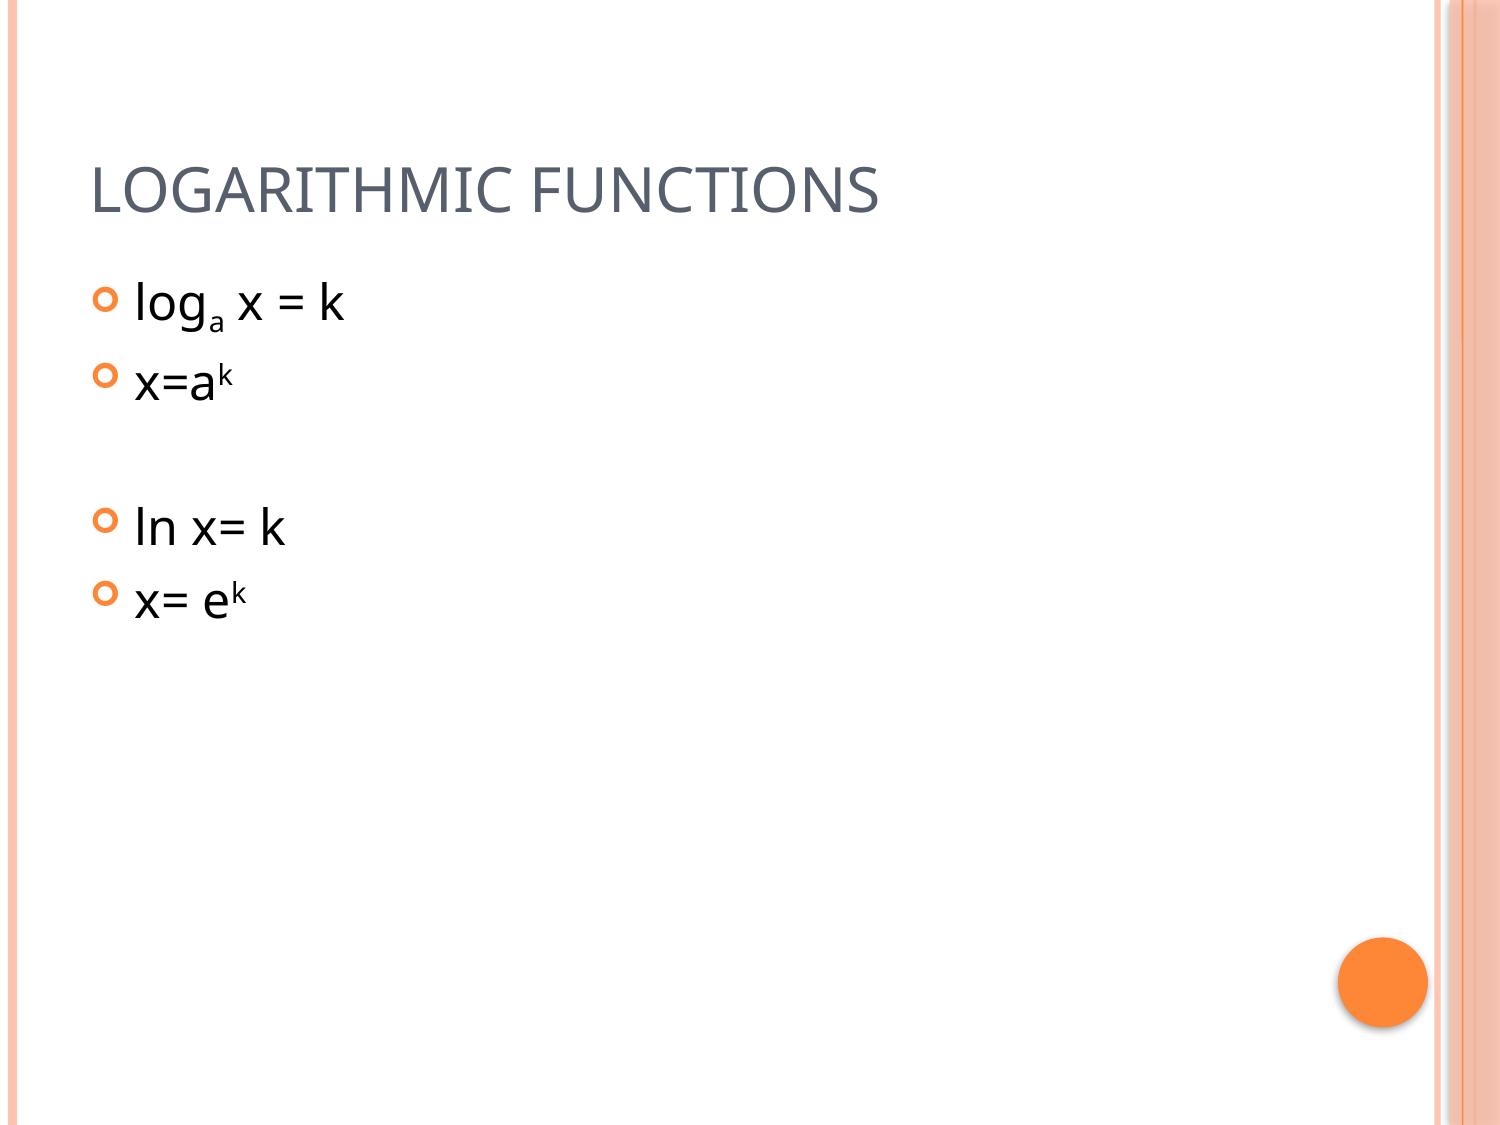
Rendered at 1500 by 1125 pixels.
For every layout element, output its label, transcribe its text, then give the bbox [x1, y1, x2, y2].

list loga x = k x=ak ln x= k x= ek [75, 262, 1300, 1062]
title Logarithmic Functions [75, 45, 1300, 233]
